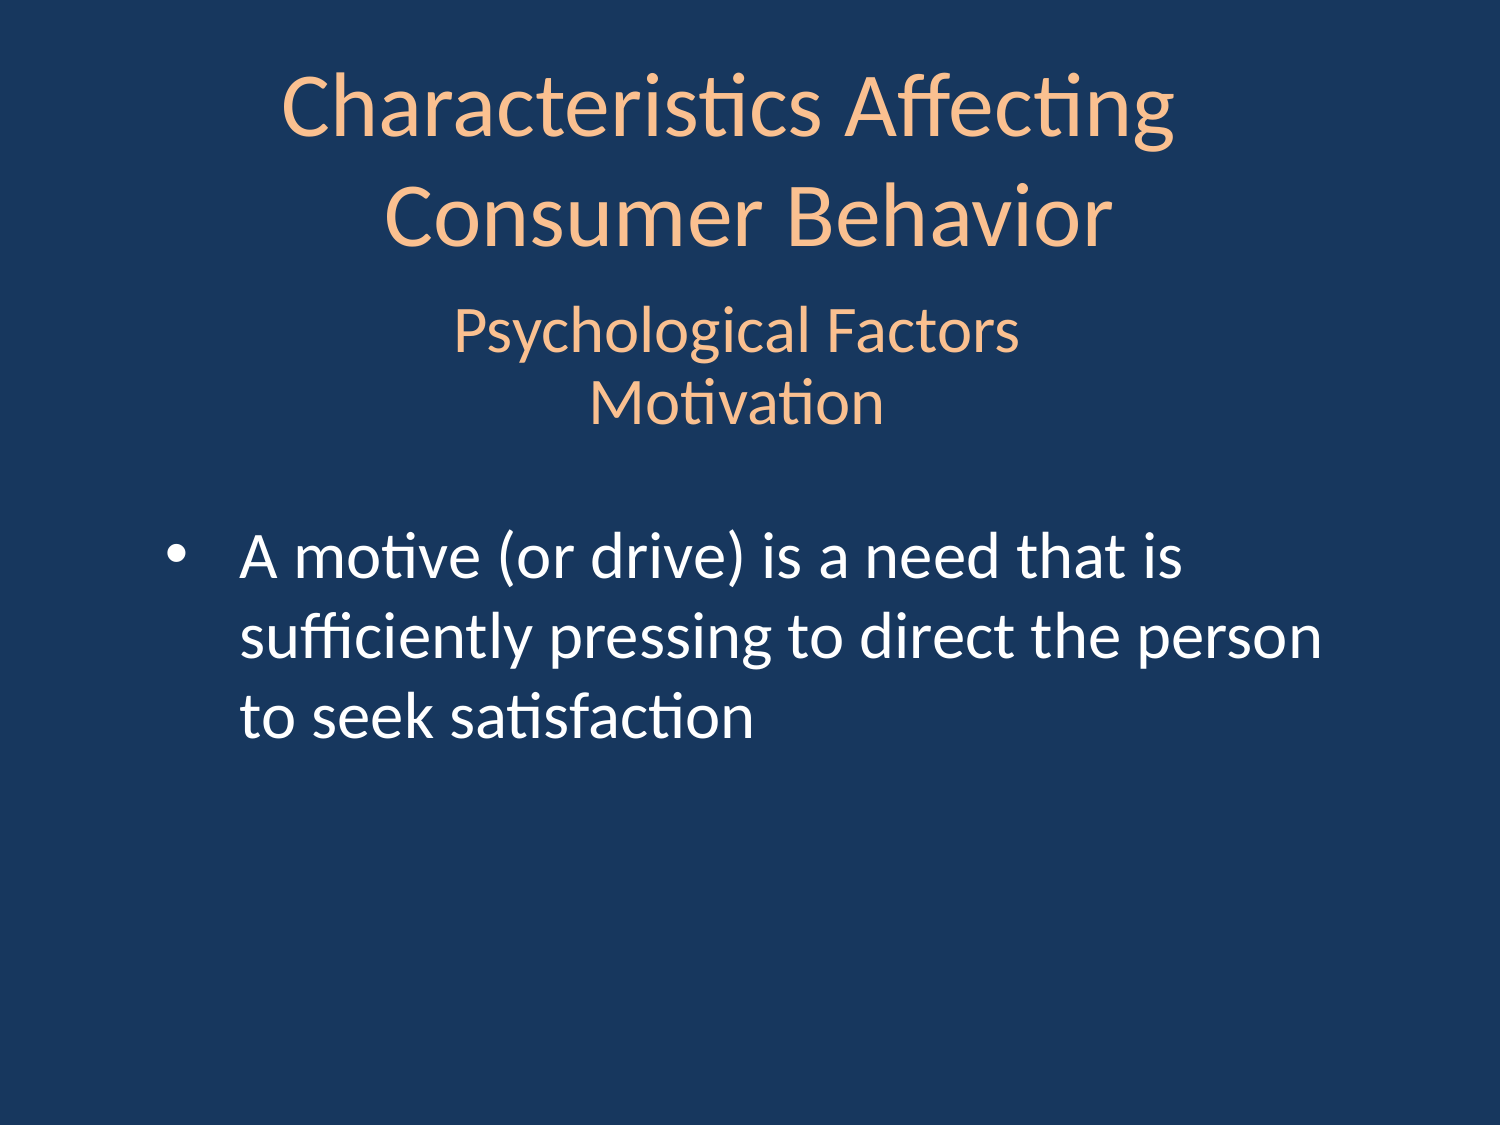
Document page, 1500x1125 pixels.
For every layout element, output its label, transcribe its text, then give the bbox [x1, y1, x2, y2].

text_box Characteristics Affecting Consumer Behavior [112, 37, 1388, 225]
text_box A motive (or drive) is a need that is sufficiently pressing to direct the person to seek satisfaction [149, 504, 1363, 760]
text_box Psychological Factors Motivation [150, 287, 1325, 350]
